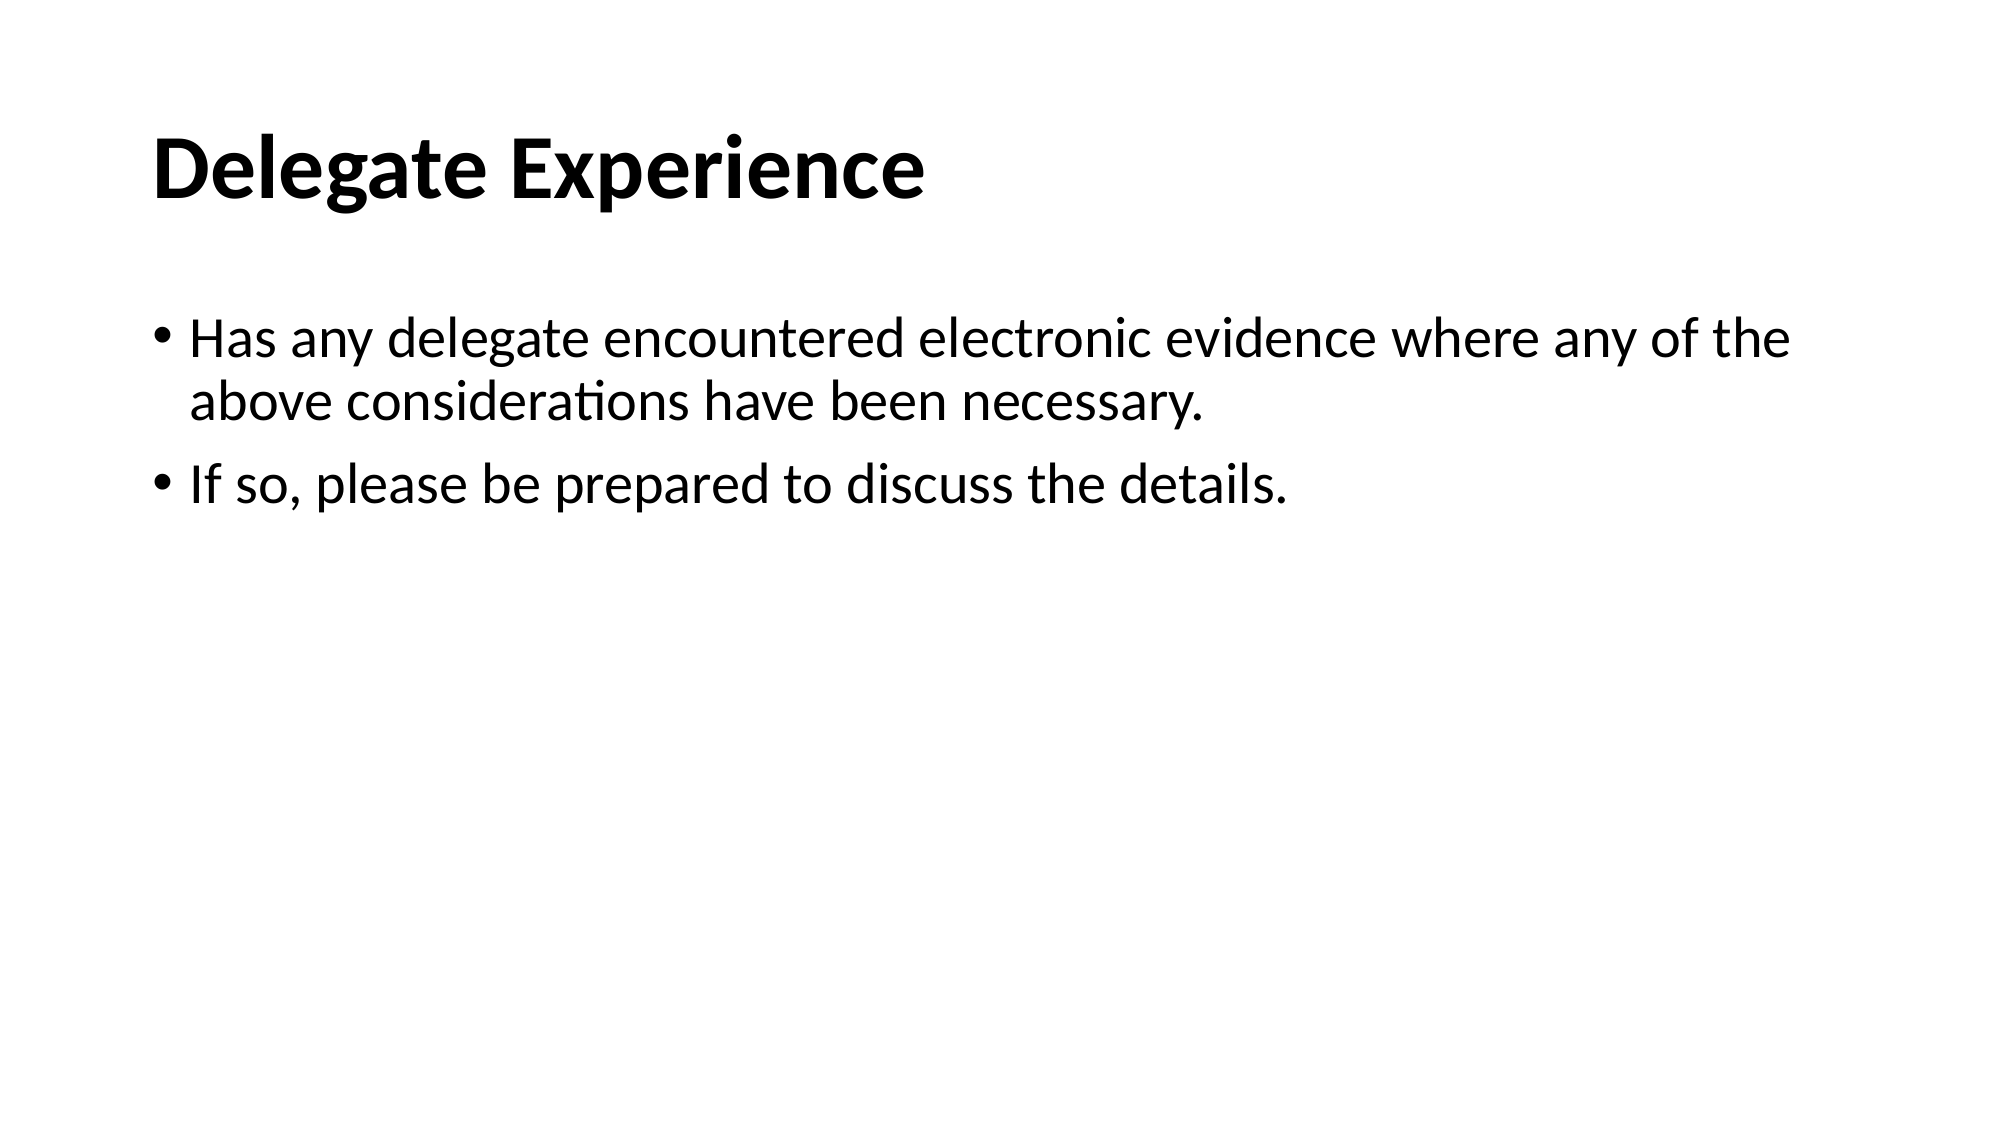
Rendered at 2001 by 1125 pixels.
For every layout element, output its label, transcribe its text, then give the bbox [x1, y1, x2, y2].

list Has any delegate encountered electronic evidence where any of the above considerations have been necessary. If so, please be prepared to discuss the details. [137, 299, 1863, 1014]
title Delegate Experience [137, 59, 1863, 278]
